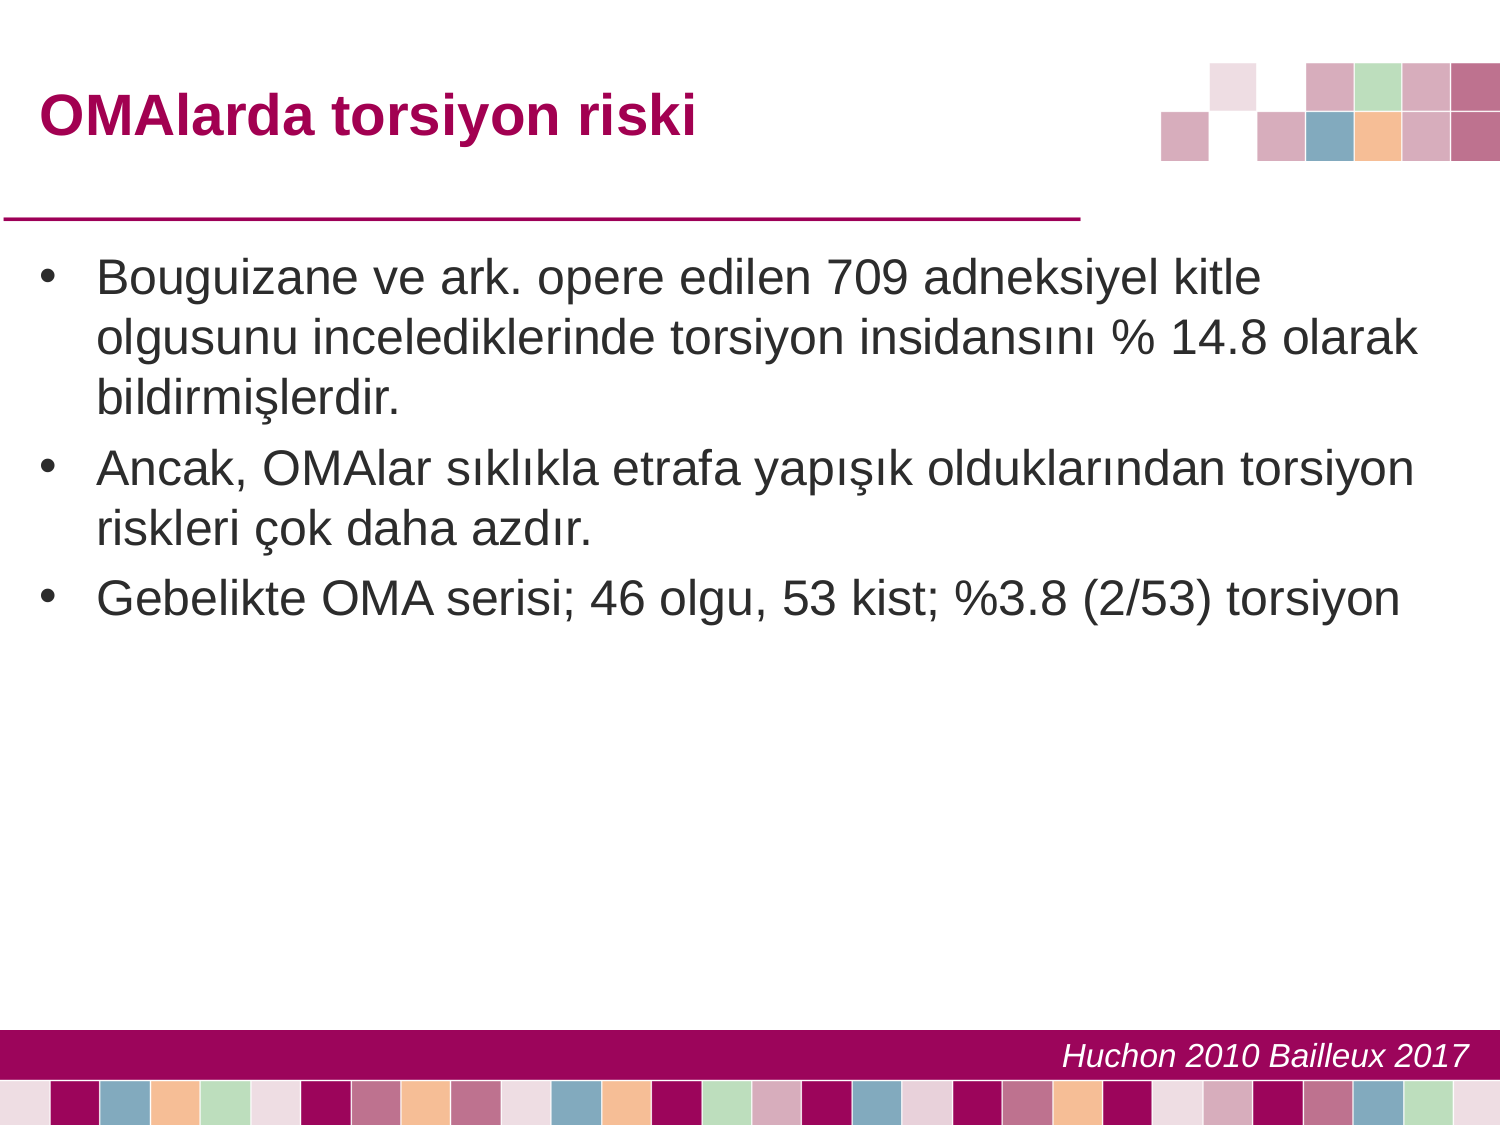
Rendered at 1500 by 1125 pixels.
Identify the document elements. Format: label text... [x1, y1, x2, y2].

list Bouguizane ve ark. opere edilen 709 adneksiyel kitle olgusunu incelediklerinde torsiyon insidansını % 14.8 olarak bildirmişlerdir. Ancak, OMAlar sıklıkla etrafa yapışık olduklarından torsiyon riskleri çok daha azdır. Gebelikte OMA serisi; 46 olgu, 53 kist; %3.8 (2/53) torsiyon [24, 237, 1476, 1013]
title OMAlarda torsiyon riski [24, 12, 1138, 213]
picture [0, 1030, 1500, 1125]
picture [1149, 62, 1500, 161]
text_box Huchon 2010 Bailleux 2017 [1047, 1026, 1485, 1082]
picture [0, 212, 1088, 227]
